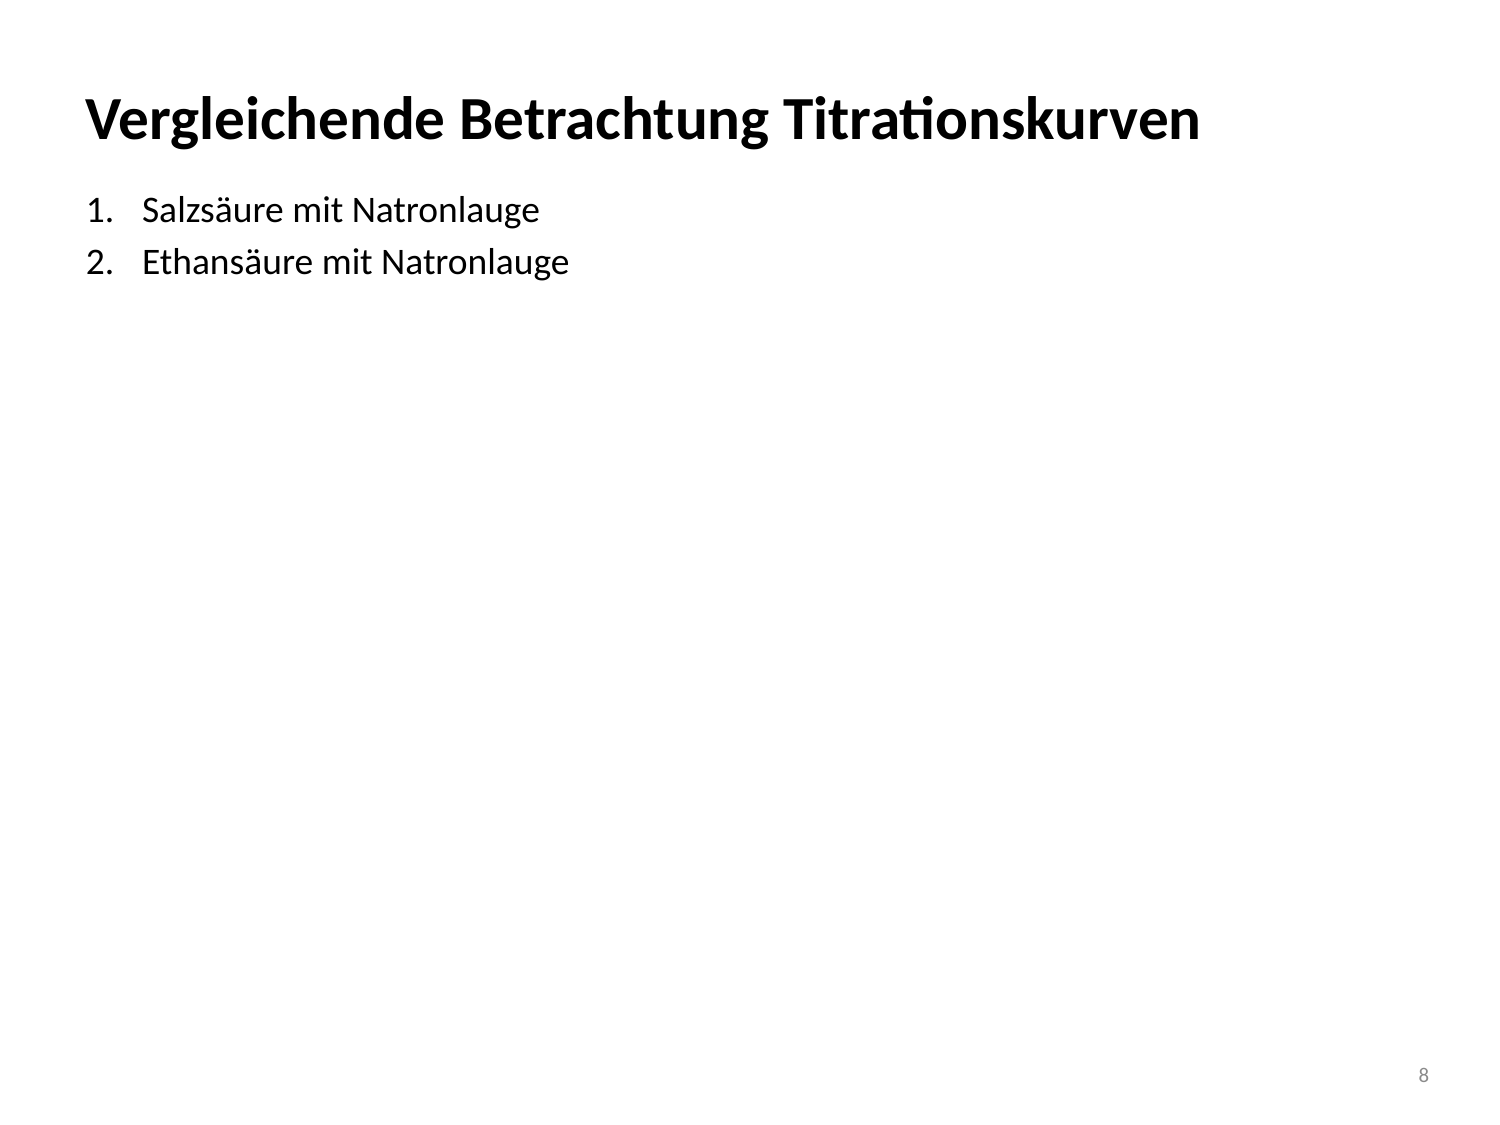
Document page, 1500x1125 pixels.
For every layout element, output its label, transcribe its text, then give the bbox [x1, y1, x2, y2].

slide_number 8 [1311, 1051, 1430, 1087]
list Salzsäure mit Natronlauge Ethansäure mit Natronlauge [70, 177, 1430, 1004]
title Vergleichende Betrachtung Titrationskurven [70, 70, 1430, 160]
